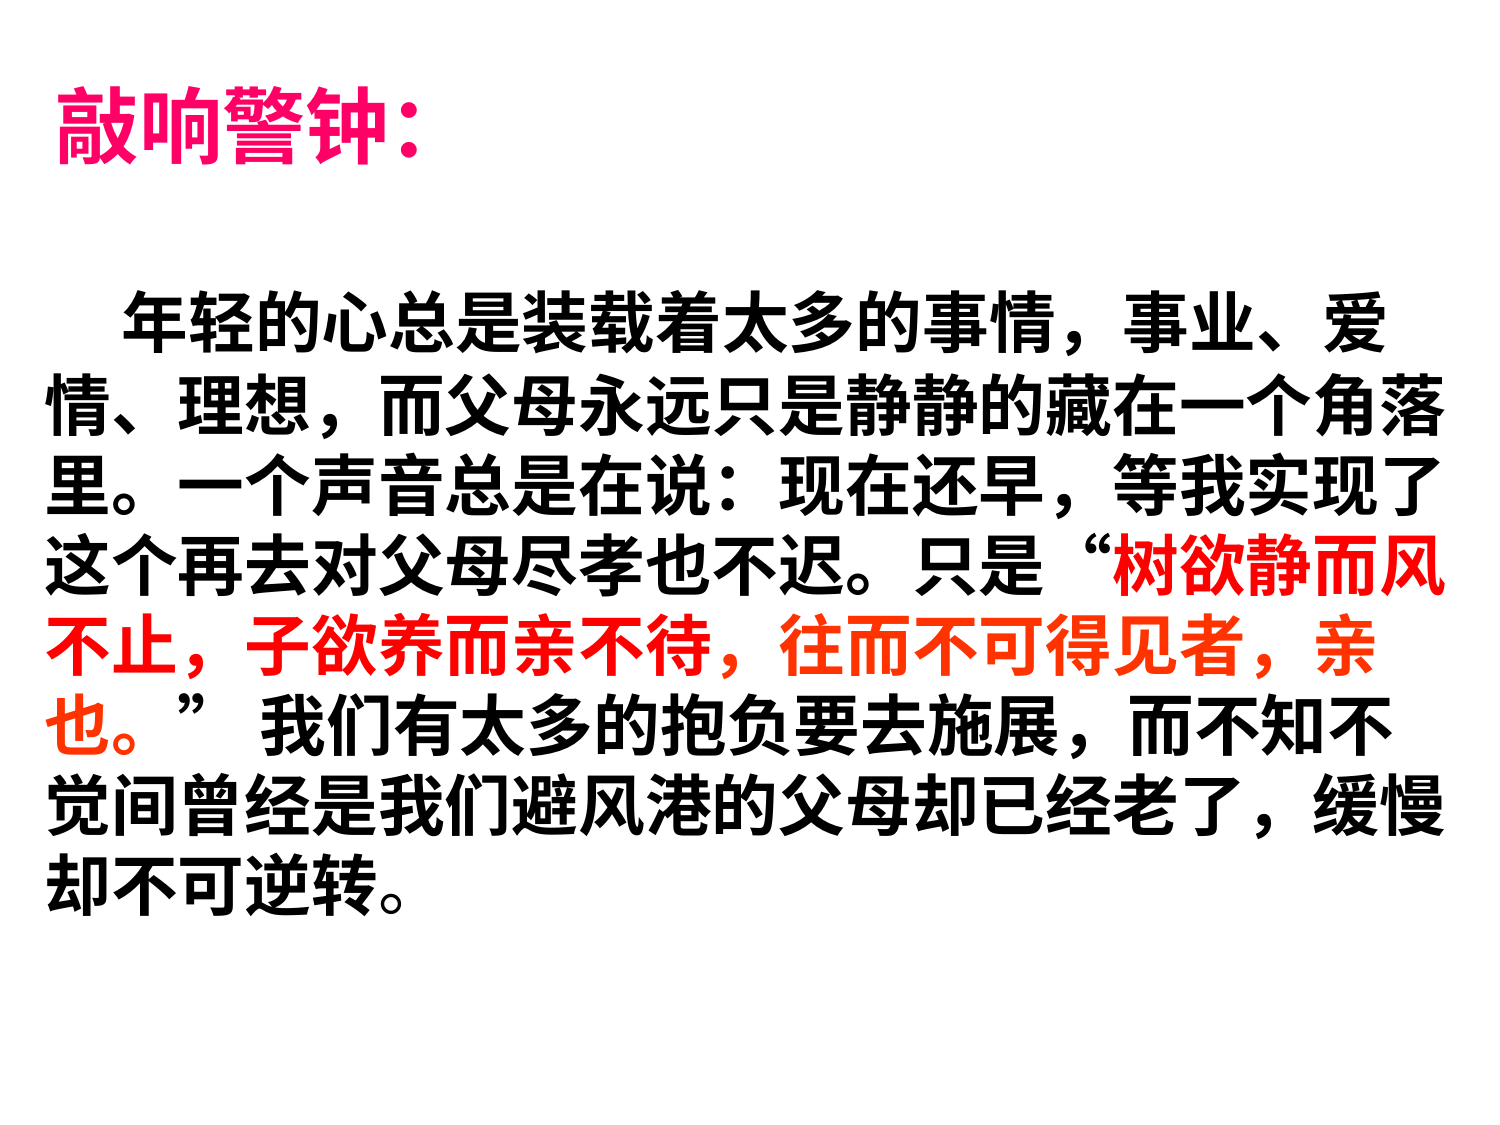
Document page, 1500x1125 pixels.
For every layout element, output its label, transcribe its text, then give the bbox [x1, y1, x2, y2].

text_box 敲响警钟： [41, 66, 492, 182]
title 年轻的心总是装载着太多的事情，事业、爱情、理想，而父母永远只是静静的藏在一个角落里。一个声音总是在说：现在还早，等我实现了这个再去对父母尽孝也不迟。只是“树欲静而风不止，子欲养而亲不待，往而不可得见者，亲也。” 我们有太多的抱负要去施展，而不知不觉间曾经是我们避风港的父母却已经老了，缓慢却不可逆转。 [29, 125, 1465, 1063]
